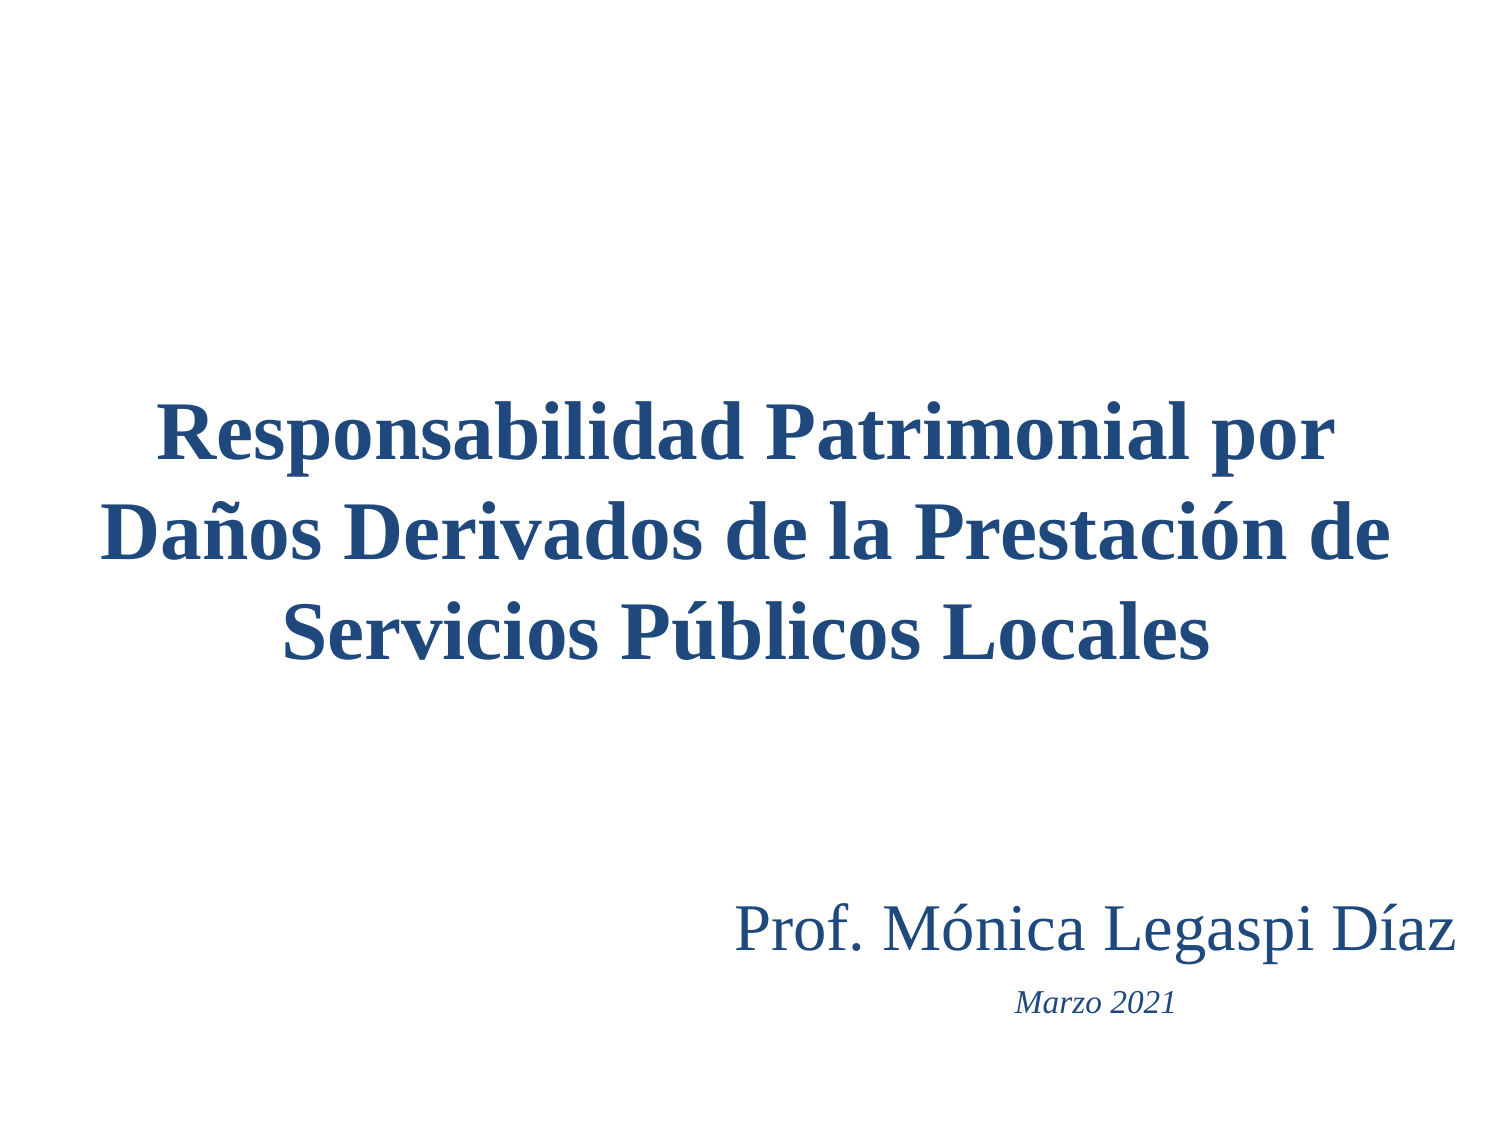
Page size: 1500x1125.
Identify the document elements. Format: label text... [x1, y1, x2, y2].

subtitle Prof. Mónica Legaspi Díaz [666, 875, 1500, 1000]
text_box Marzo 2021 [626, 973, 1500, 1028]
text_box Responsabilidad Patrimonial por Daños Derivados de la Prestación de Servicios Públicos Locales [78, 368, 1415, 684]
